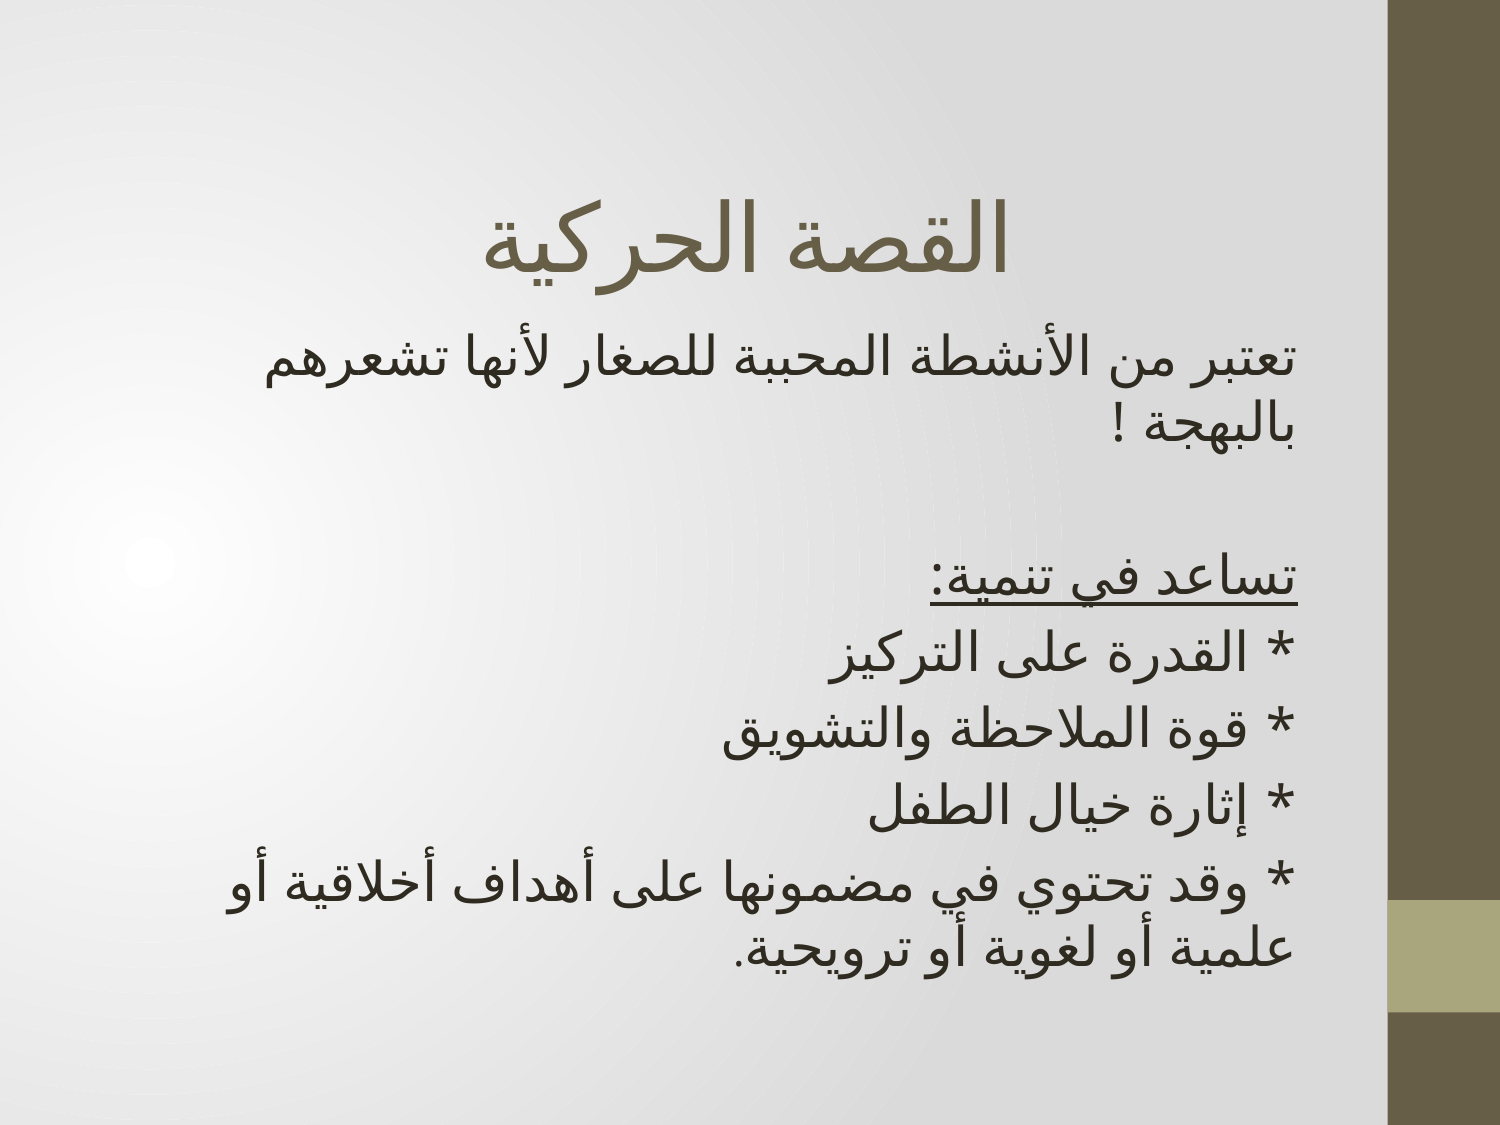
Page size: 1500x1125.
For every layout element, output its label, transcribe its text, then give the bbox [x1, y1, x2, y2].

title القصة الحركية [171, 140, 1324, 313]
list تعتبر من الأنشطة المحببة للصغار لأنها تشعرهم بالبهجة ! تساعد في تنمية: * القدرة على التركيز * قوة الملاحظة والتشويق * إثارة خيال الطفل * وقد تحتوي في مضمونها على أهداف أخلاقية أو علمية أو لغوية أو ترويحية. [99, 313, 1324, 987]
